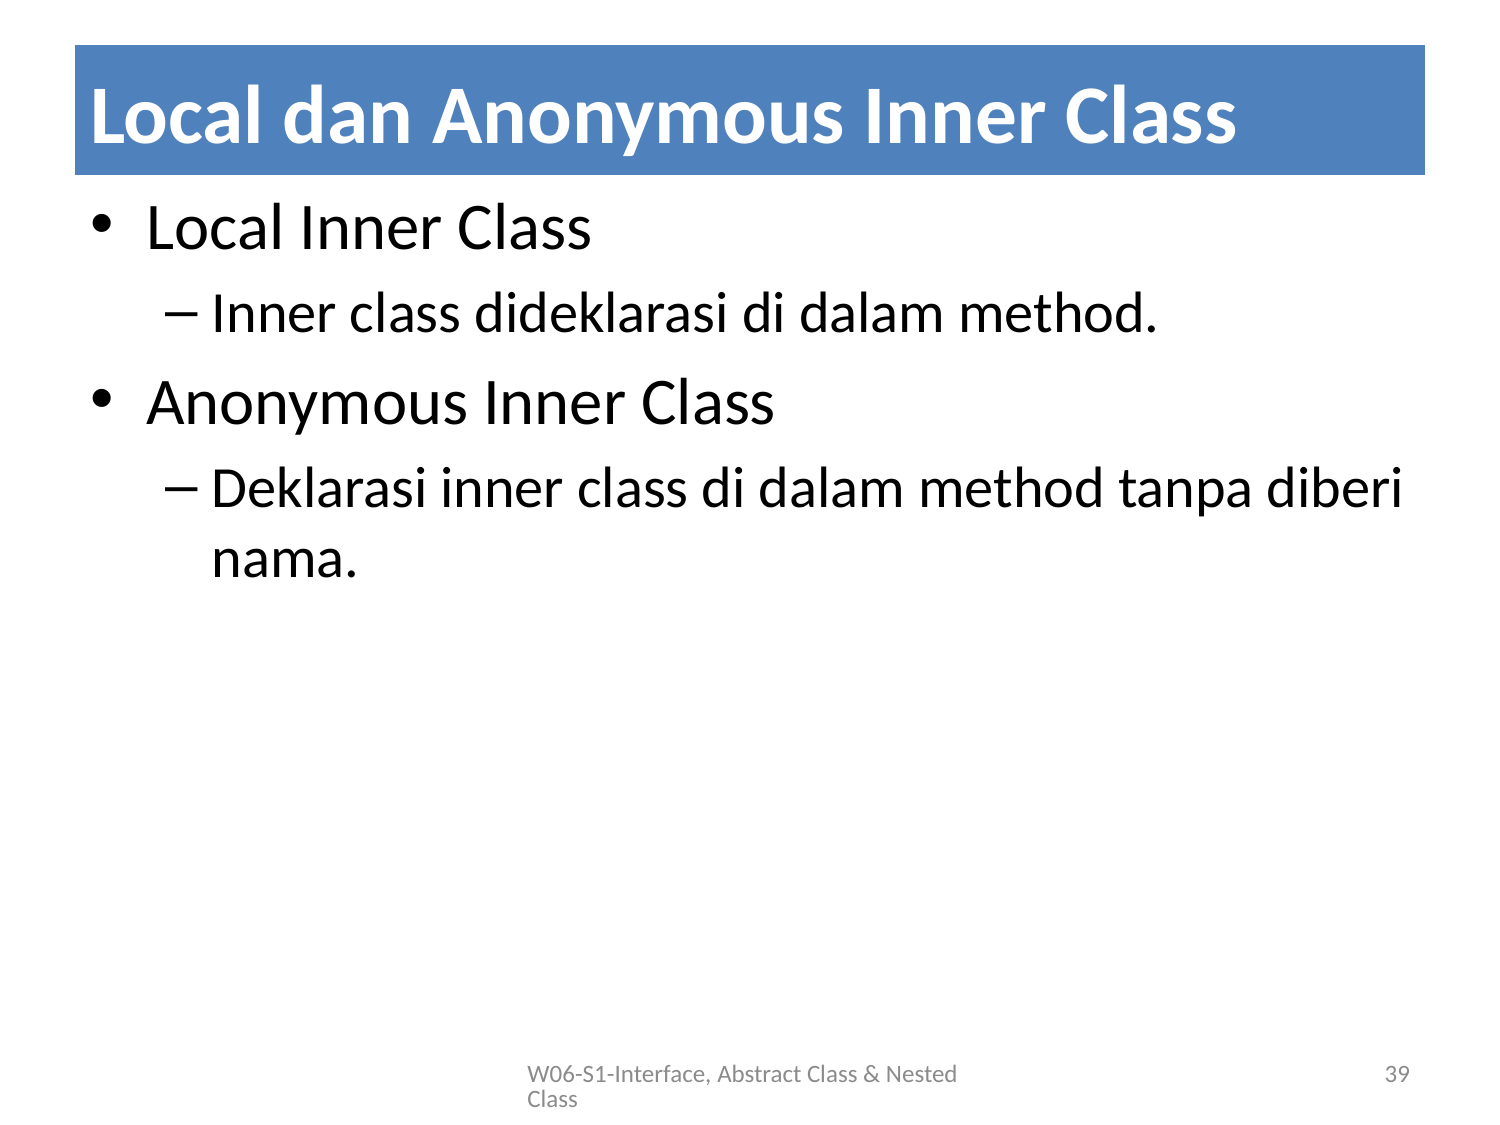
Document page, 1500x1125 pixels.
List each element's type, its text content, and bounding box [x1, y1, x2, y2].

slide_number 39 [1074, 1042, 1425, 1103]
title Local dan Anonymous Inner Class [75, 45, 1425, 174]
list Local Inner Class Inner class dideklarasi di dalam method. Anonymous Inner Class Deklarasi inner class di dalam method tanpa diberi nama. [75, 174, 1425, 918]
footer W06-S1-Interface, Abstract Class & Nested Class [512, 1042, 988, 1103]
